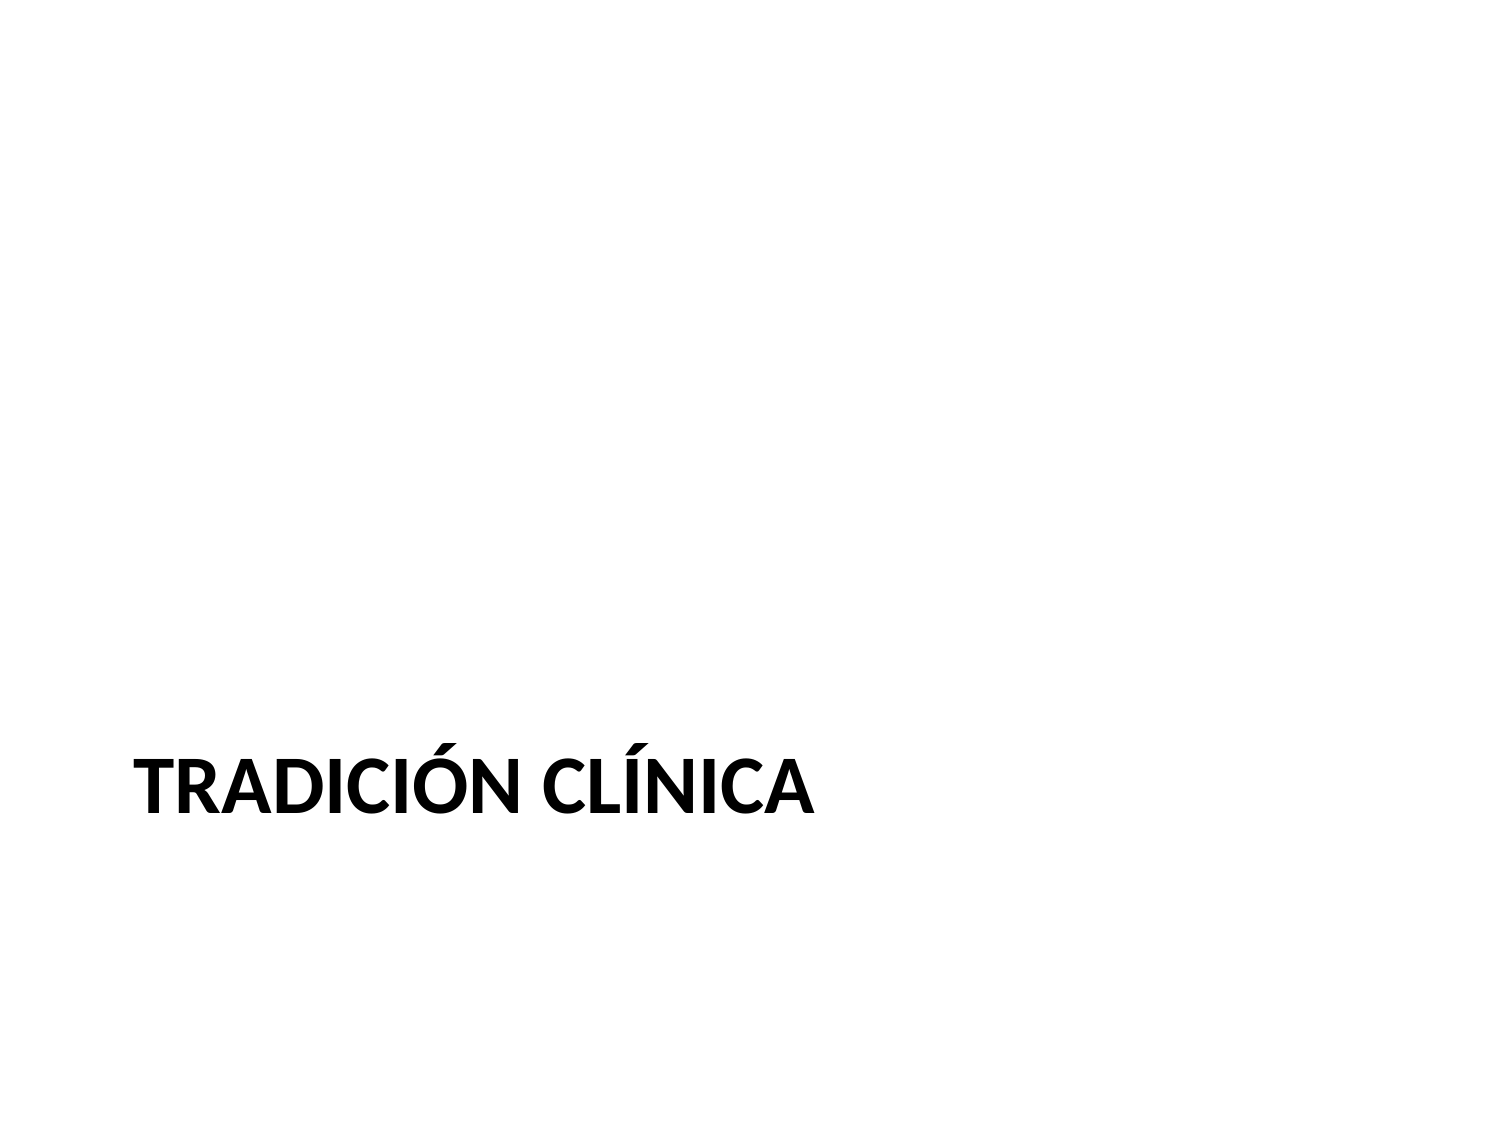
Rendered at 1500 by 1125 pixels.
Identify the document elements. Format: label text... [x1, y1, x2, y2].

title tradición clínica [118, 722, 1394, 947]
